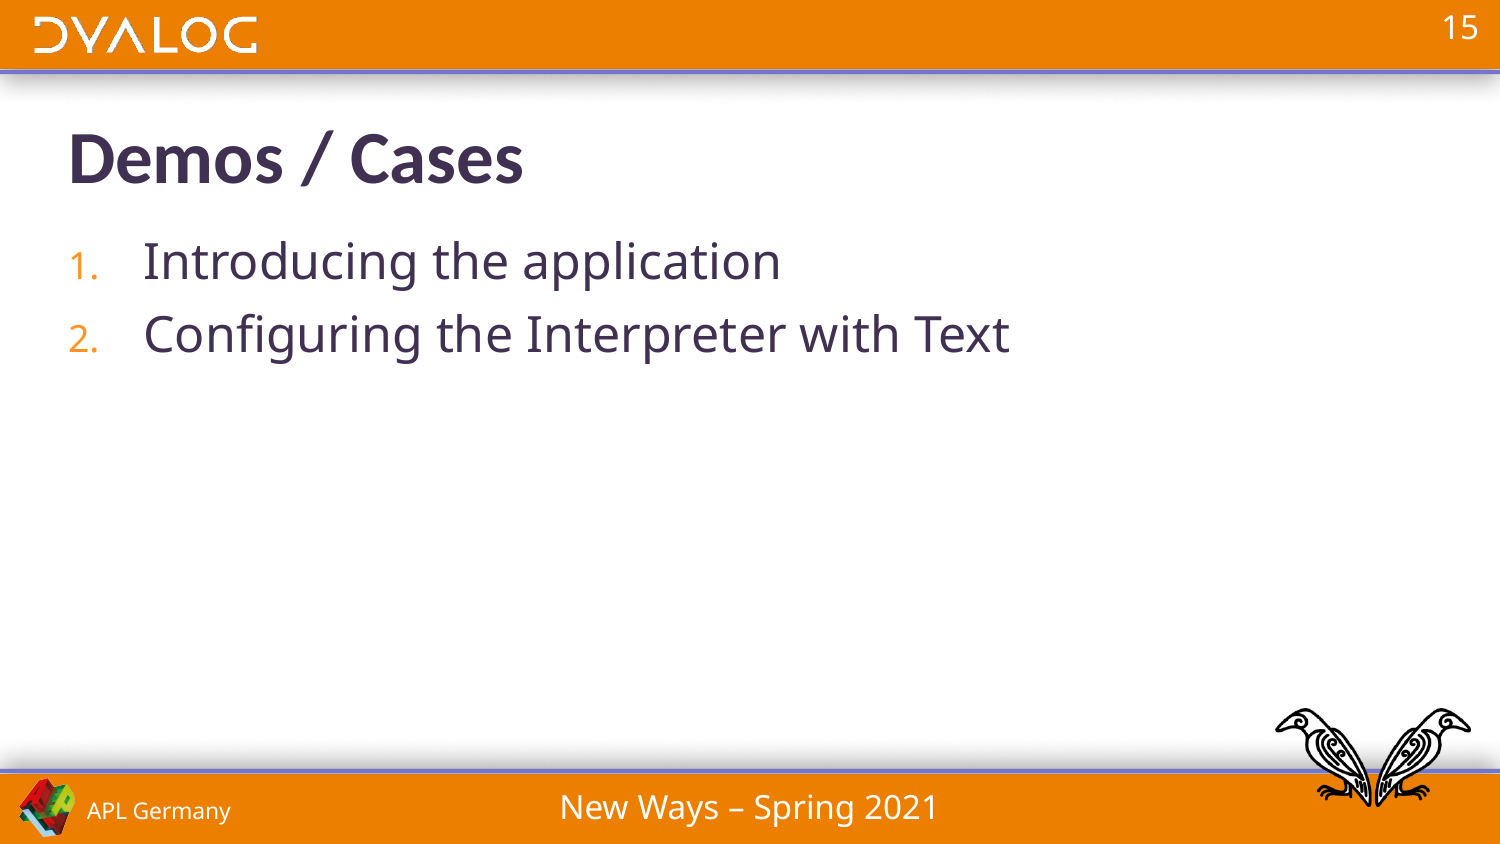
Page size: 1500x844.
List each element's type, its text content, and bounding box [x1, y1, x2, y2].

list Introducing the application Configuring the Interpreter with Text [53, 222, 1444, 740]
picture [0, 708, 1500, 844]
title Demos / Cases [53, 104, 1444, 202]
picture [0, 0, 1500, 108]
